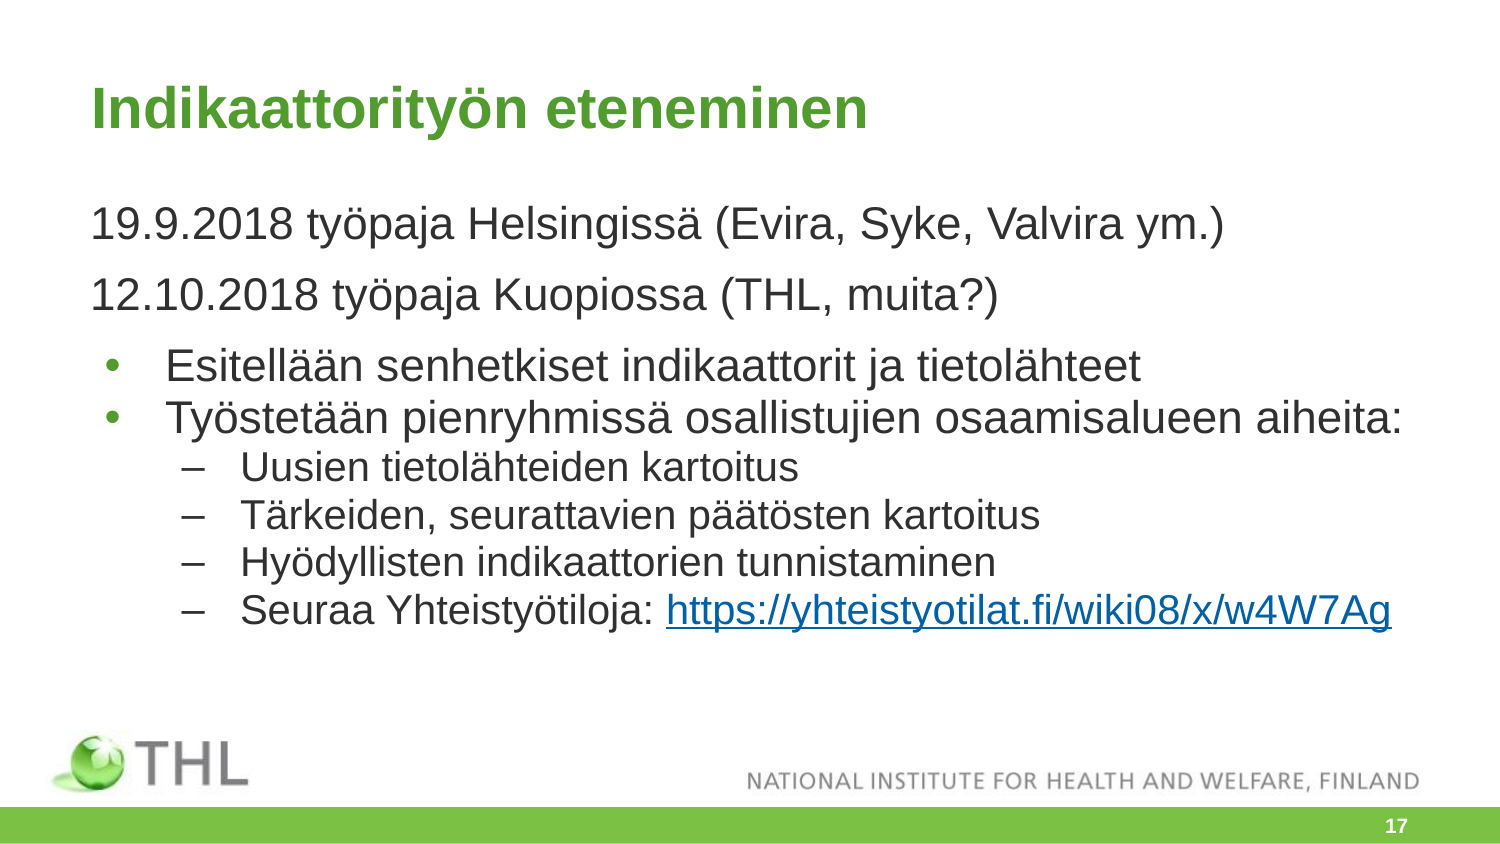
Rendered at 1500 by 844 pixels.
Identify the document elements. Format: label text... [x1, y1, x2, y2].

title Indikaattorityön eteneminen [76, 32, 1424, 156]
picture [24, 719, 275, 803]
slide_number ‹#› [1246, 811, 1424, 839]
list 19.9.2018 työpaja Helsingissä (Evira, Syke, Valvira ym.) 12.10.2018 työpaja Kuopiossa (THL, muita?) Esitellään senhetkiset indikaattorit ja tietolähteet Työstetään pienryhmissä osallistujien osaamisalueen aiheita: Uusien tietolähteiden kartoitus Tärkeiden, seurattavien päätösten kartoitus Hyödyllisten indikaattorien tunnistaminen Seuraa Yhteistyötiloja: https://yhteistyotilat.fi/wiki08/x/w4W7Ag [75, 182, 1424, 724]
picture [715, 763, 1465, 801]
